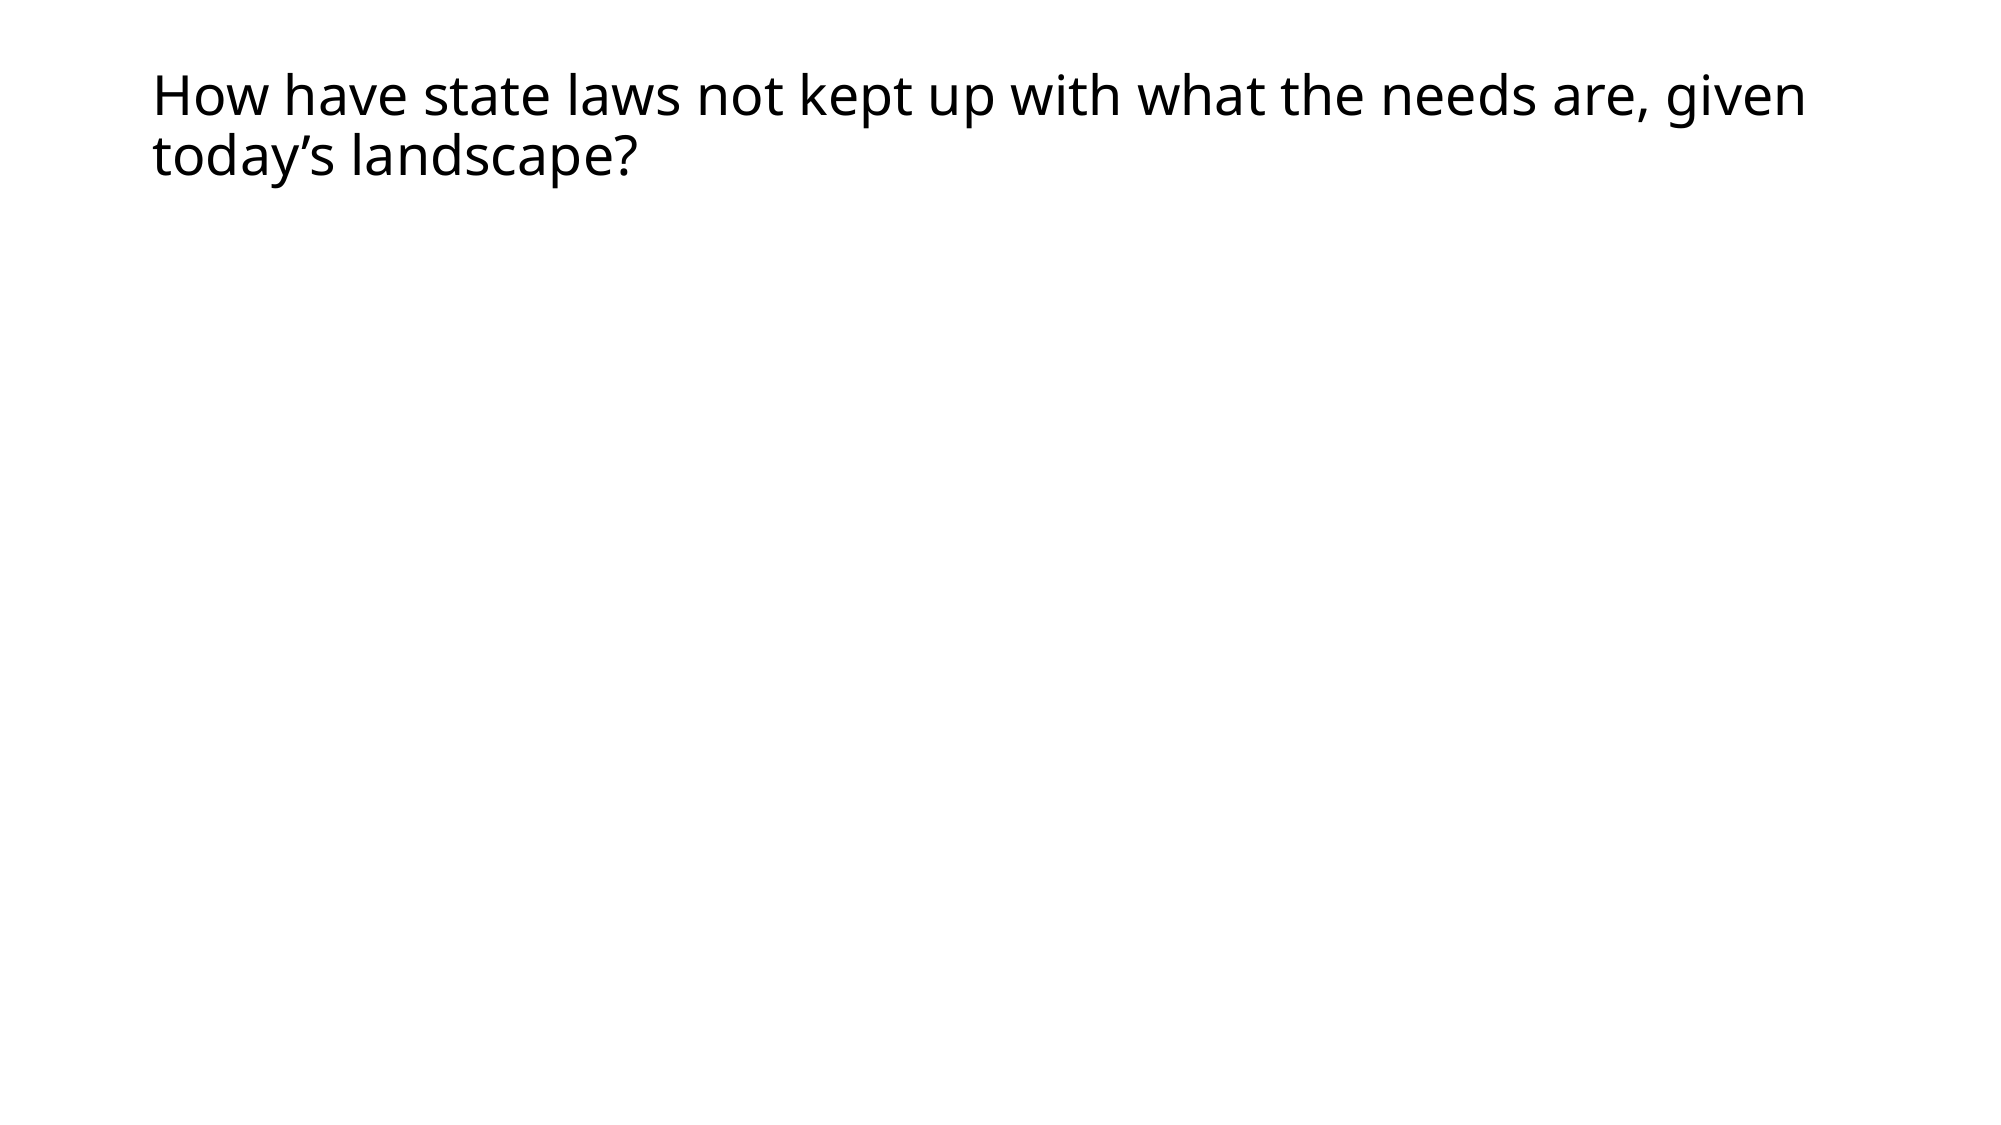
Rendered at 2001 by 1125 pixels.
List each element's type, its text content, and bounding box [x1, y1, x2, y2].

title How have state laws not kept up with what the needs are, given today’s landscape? [137, 59, 1863, 278]
